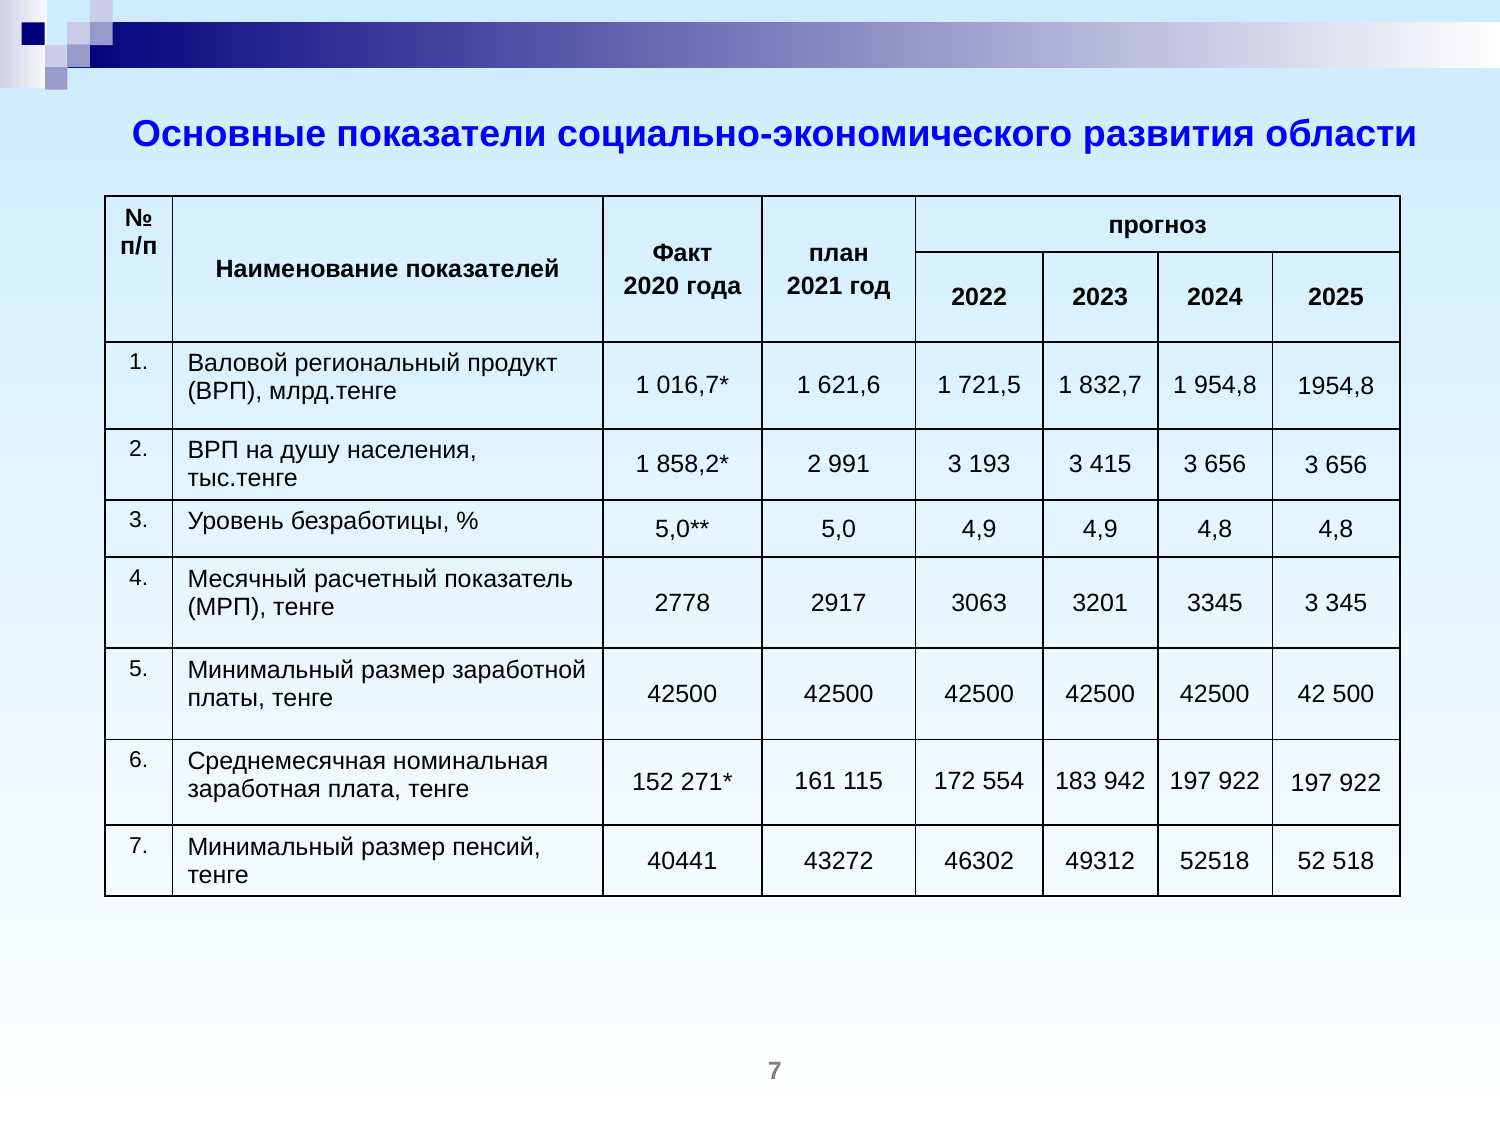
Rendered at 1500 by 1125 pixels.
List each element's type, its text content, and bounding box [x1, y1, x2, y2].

table_cell 49312 [1044, 826, 1157, 895]
table_cell 42500 [763, 649, 915, 739]
table_cell 2024 [1159, 253, 1272, 341]
table_cell 3 656 [1273, 430, 1399, 499]
table_header № п/п [106, 197, 172, 341]
table_cell Минимальный размер пенсий, тенге [173, 826, 602, 895]
table_cell 1 621,6 [763, 343, 915, 428]
table_cell 42500 [916, 649, 1042, 739]
table_cell 5,0 [763, 501, 915, 556]
table_cell 4,8 [1273, 501, 1399, 556]
table_cell 3201 [1044, 558, 1157, 647]
table_cell 4,8 [1159, 501, 1272, 556]
table_cell 1 858,2* [604, 430, 761, 499]
text_box Основные показатели социально-экономического развития области [78, 101, 1472, 161]
table_cell 3 656 [1159, 430, 1272, 499]
table_cell 3 415 [1044, 430, 1157, 499]
table_cell 43272 [763, 826, 915, 895]
table_cell 1. [106, 343, 172, 428]
table_cell 2025 [1273, 253, 1399, 341]
table_cell 3 345 [1273, 558, 1399, 647]
table_header прогноз [916, 197, 1399, 251]
table_cell 5,0** [604, 501, 761, 556]
table_cell 46302 [916, 826, 1042, 895]
table_cell 183 942 [1044, 740, 1157, 824]
table_cell 4. [106, 558, 172, 647]
table_header план 2021 год [763, 197, 915, 341]
table_cell 161 115 [763, 740, 915, 824]
table_cell 4,9 [1044, 501, 1157, 556]
table_cell 2 991 [763, 430, 915, 499]
table_header Наименование показателей [173, 197, 602, 341]
table_cell 42500 [604, 649, 761, 739]
table_cell Среднемесячная номинальная заработная плата, тенге [173, 740, 602, 824]
table_cell 42500 [1044, 649, 1157, 739]
table_cell 3345 [1159, 558, 1272, 647]
table_cell 2022 [916, 253, 1042, 341]
table_cell 3 193 [916, 430, 1042, 499]
table_cell 1 832,7 [1044, 343, 1157, 428]
table_cell 40441 [604, 826, 761, 895]
table_cell 2. [106, 430, 172, 499]
table_cell 52518 [1159, 826, 1272, 895]
table_cell 152 271* [604, 740, 761, 824]
table_cell ВРП на душу населения, тыс.тенге [173, 430, 602, 499]
table_cell 5. [106, 649, 172, 739]
table_cell 2778 [604, 558, 761, 647]
table_cell 4,9 [916, 501, 1042, 556]
table_cell 197 922 [1273, 740, 1399, 824]
table_header Факт 2020 года [604, 197, 761, 341]
table_cell 6. [106, 740, 172, 824]
table_cell 7. [106, 826, 172, 895]
table_cell Уровень безработицы, % [173, 501, 602, 556]
table_cell Месячный расчетный показатель (МРП), тенге [173, 558, 602, 647]
table_cell Валовой региональный продукт (ВРП), млрд.тенге [173, 343, 602, 428]
table_cell 52 518 [1273, 826, 1399, 895]
table_cell 197 922 [1159, 740, 1272, 824]
table_cell 172 554 [916, 740, 1042, 824]
table_cell 2023 [1044, 253, 1157, 341]
table_cell 1 954,8 [1159, 343, 1272, 428]
text_box 7 [624, 1051, 925, 1088]
table_cell 1954,8 [1273, 343, 1399, 428]
table_cell 1 721,5 [916, 343, 1042, 428]
table_cell 42 500 [1273, 649, 1399, 739]
table_cell Минимальный размер заработной платы, тенге [173, 649, 602, 739]
table_cell 3063 [916, 558, 1042, 647]
table_cell 42500 [1159, 649, 1272, 739]
table_cell 3. [106, 501, 172, 556]
table_cell 1 016,7* [604, 343, 761, 428]
table_cell 2917 [763, 558, 915, 647]
